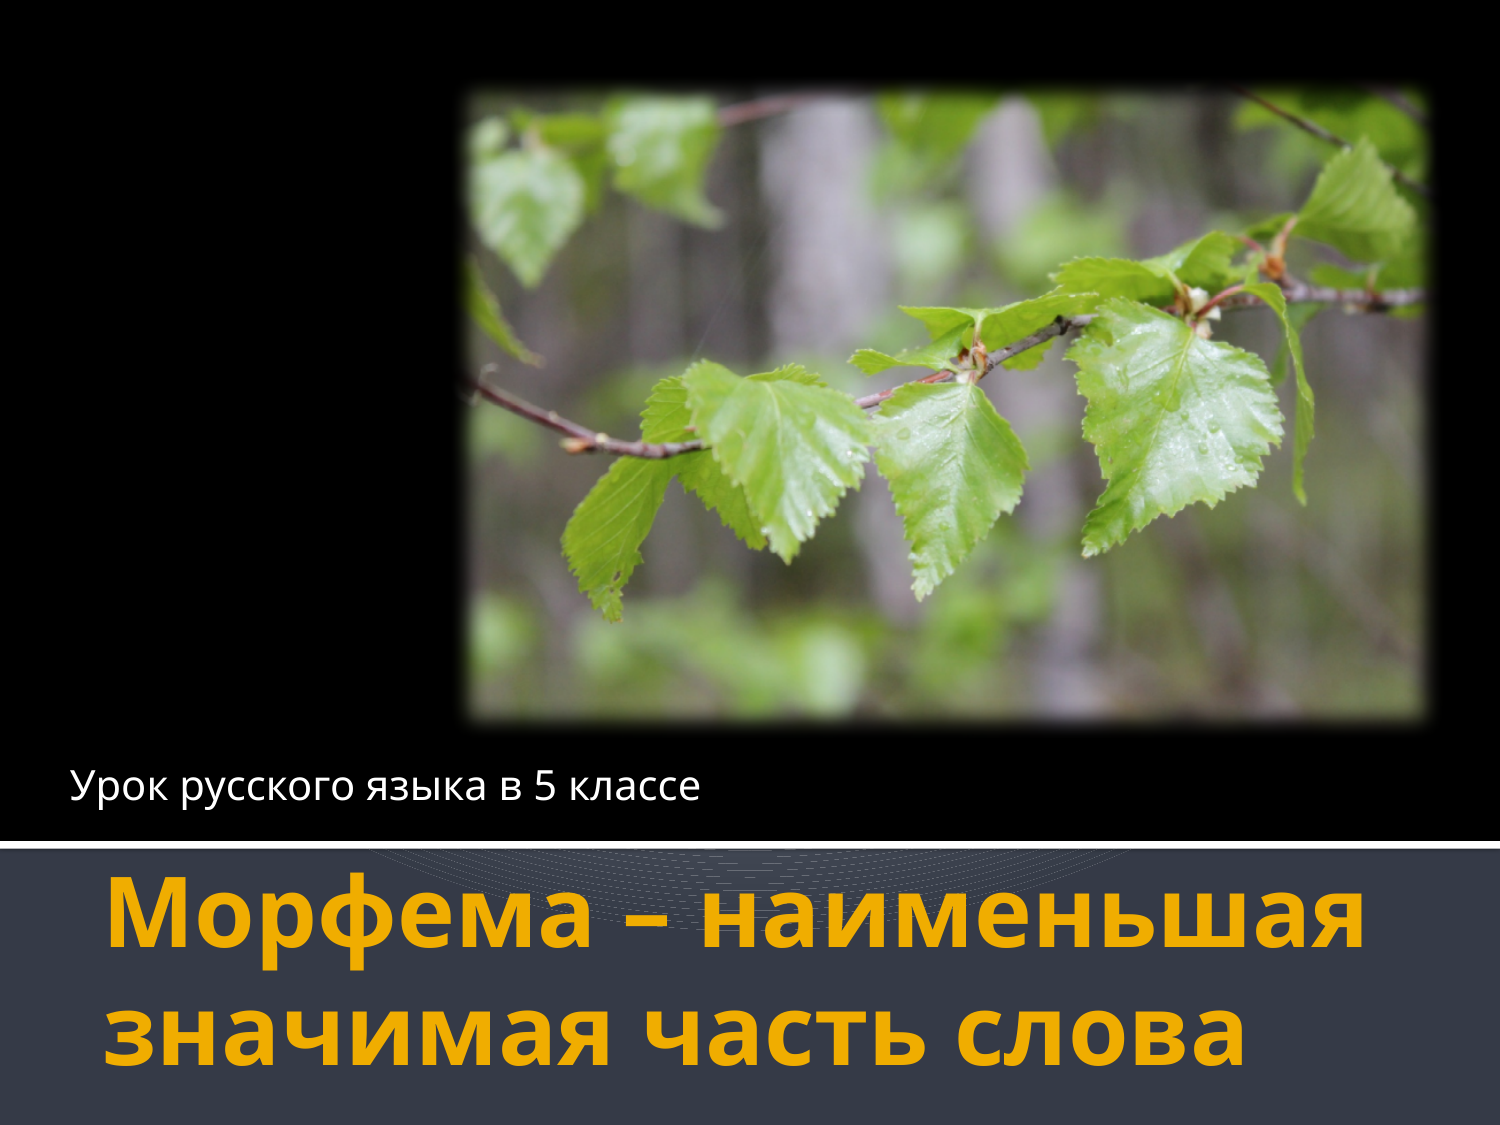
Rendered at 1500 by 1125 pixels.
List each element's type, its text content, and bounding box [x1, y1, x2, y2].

title Морфема – наименьшая значимая часть слова [87, 849, 1413, 1087]
subtitle Урок русского языка в 5 классе [50, 562, 1375, 809]
picture [449, 74, 1444, 738]
